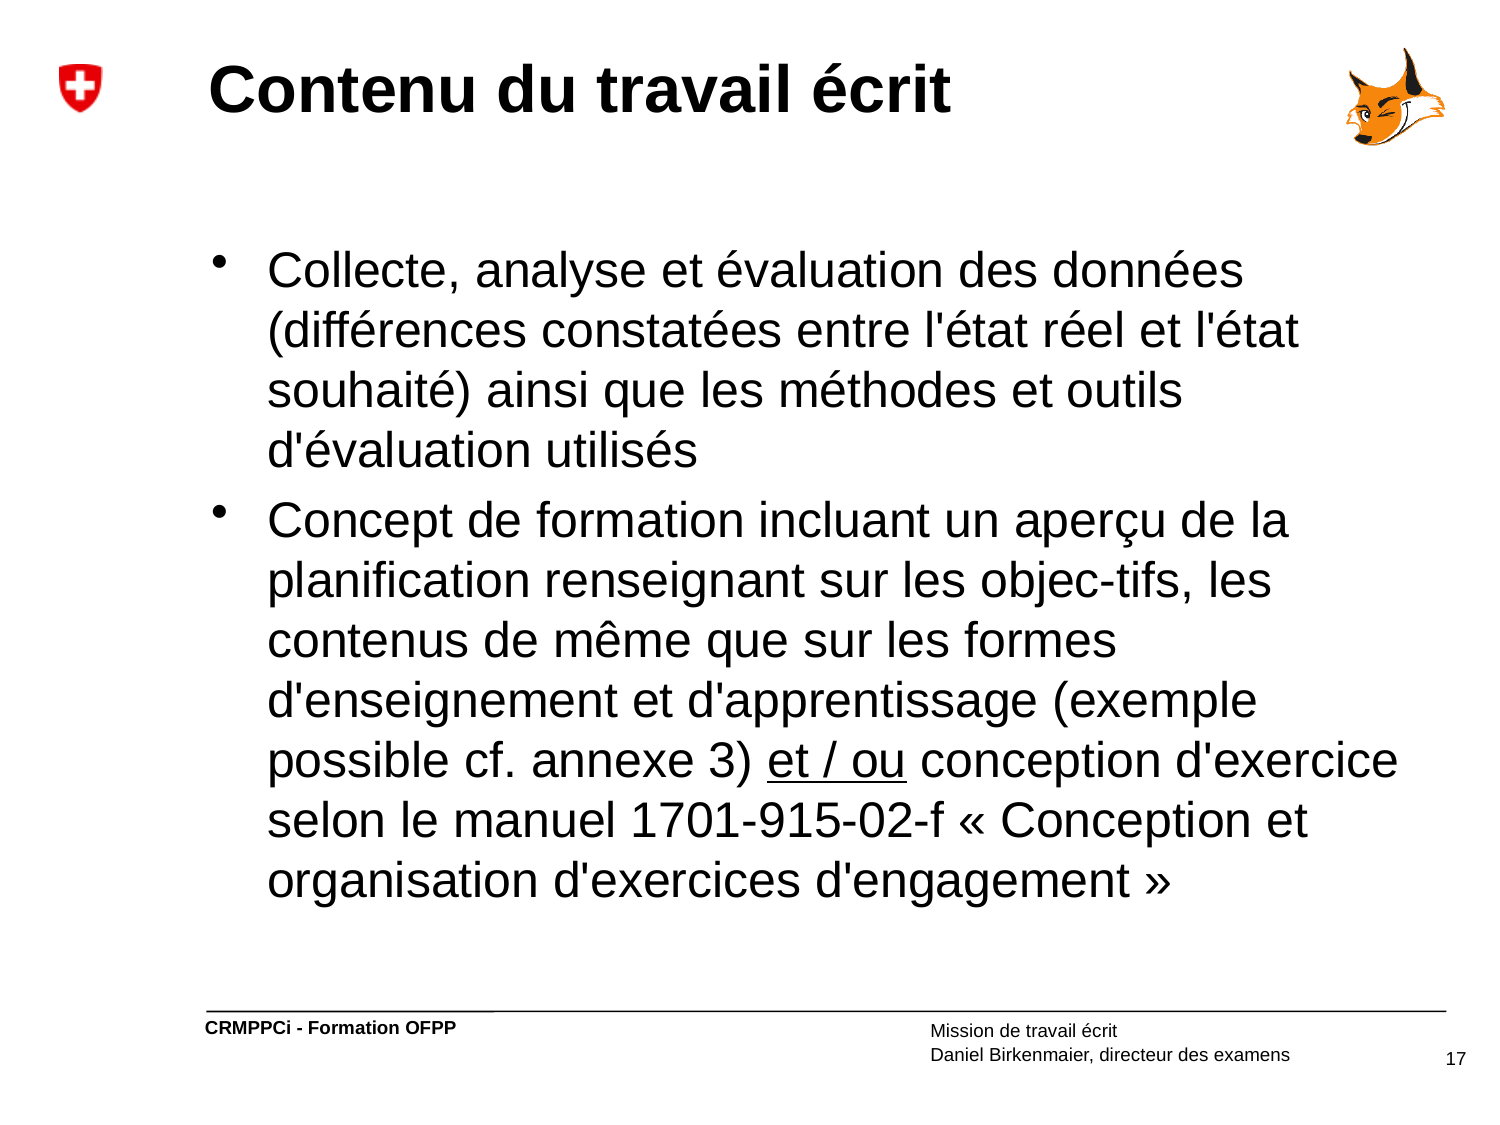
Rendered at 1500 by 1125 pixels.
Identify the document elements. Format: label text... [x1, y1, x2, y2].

slide_number Mission de travail écrit [915, 1011, 1447, 1048]
picture [59, 64, 103, 114]
title Contenu du travail écrit [207, 45, 1433, 209]
footer Daniel Birkenmaier, directeur des examens [915, 1048, 1447, 1071]
list Collecte, analyse et évaluation des données (différences constatées entre l'état réel et l'état souhaité) ainsi que les méthodes et outils d'évaluation utilisés Concept de formation incluant un aperçu de la planification renseignant sur les objec-tifs, les contenus de même que sur les formes d'enseignement et d'apprentissage (exemple possible cf. annexe 3) et / ou conception d'exercice selon le manuel 1701-915-02-f « Conception et organisation d'exercices d'engagement » [210, 237, 1438, 1012]
picture [1342, 45, 1447, 150]
